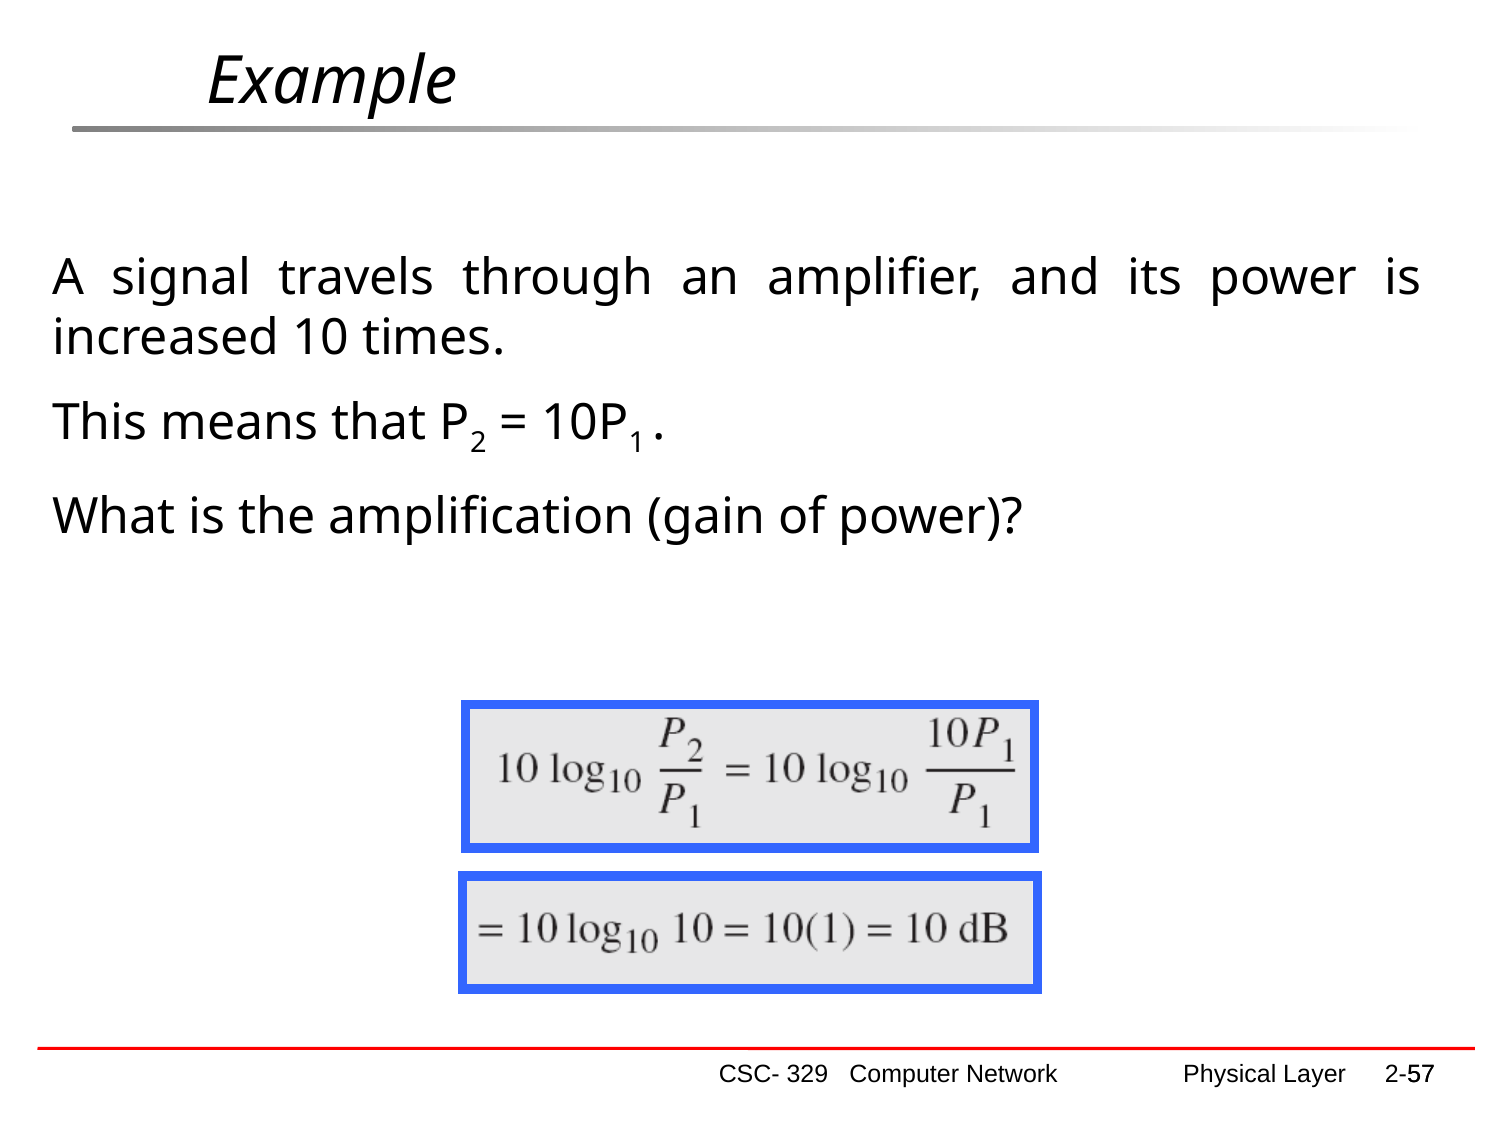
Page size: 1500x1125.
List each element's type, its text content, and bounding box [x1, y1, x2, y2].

text_box Example [191, 29, 474, 125]
slide_number 2-57 [1338, 1049, 1451, 1125]
picture [466, 880, 1033, 985]
picture [469, 708, 1030, 844]
text_box [72, 126, 1423, 132]
text_box [24, 237, 1475, 863]
footer CSC- 329 Computer Network Physical Layer [559, 1049, 1338, 1125]
text_box A signal travels through an amplifier, and its power is increased 10 times. This means that P2 = 10P1 . What is the amplification (gain of power)? [37, 237, 1438, 551]
